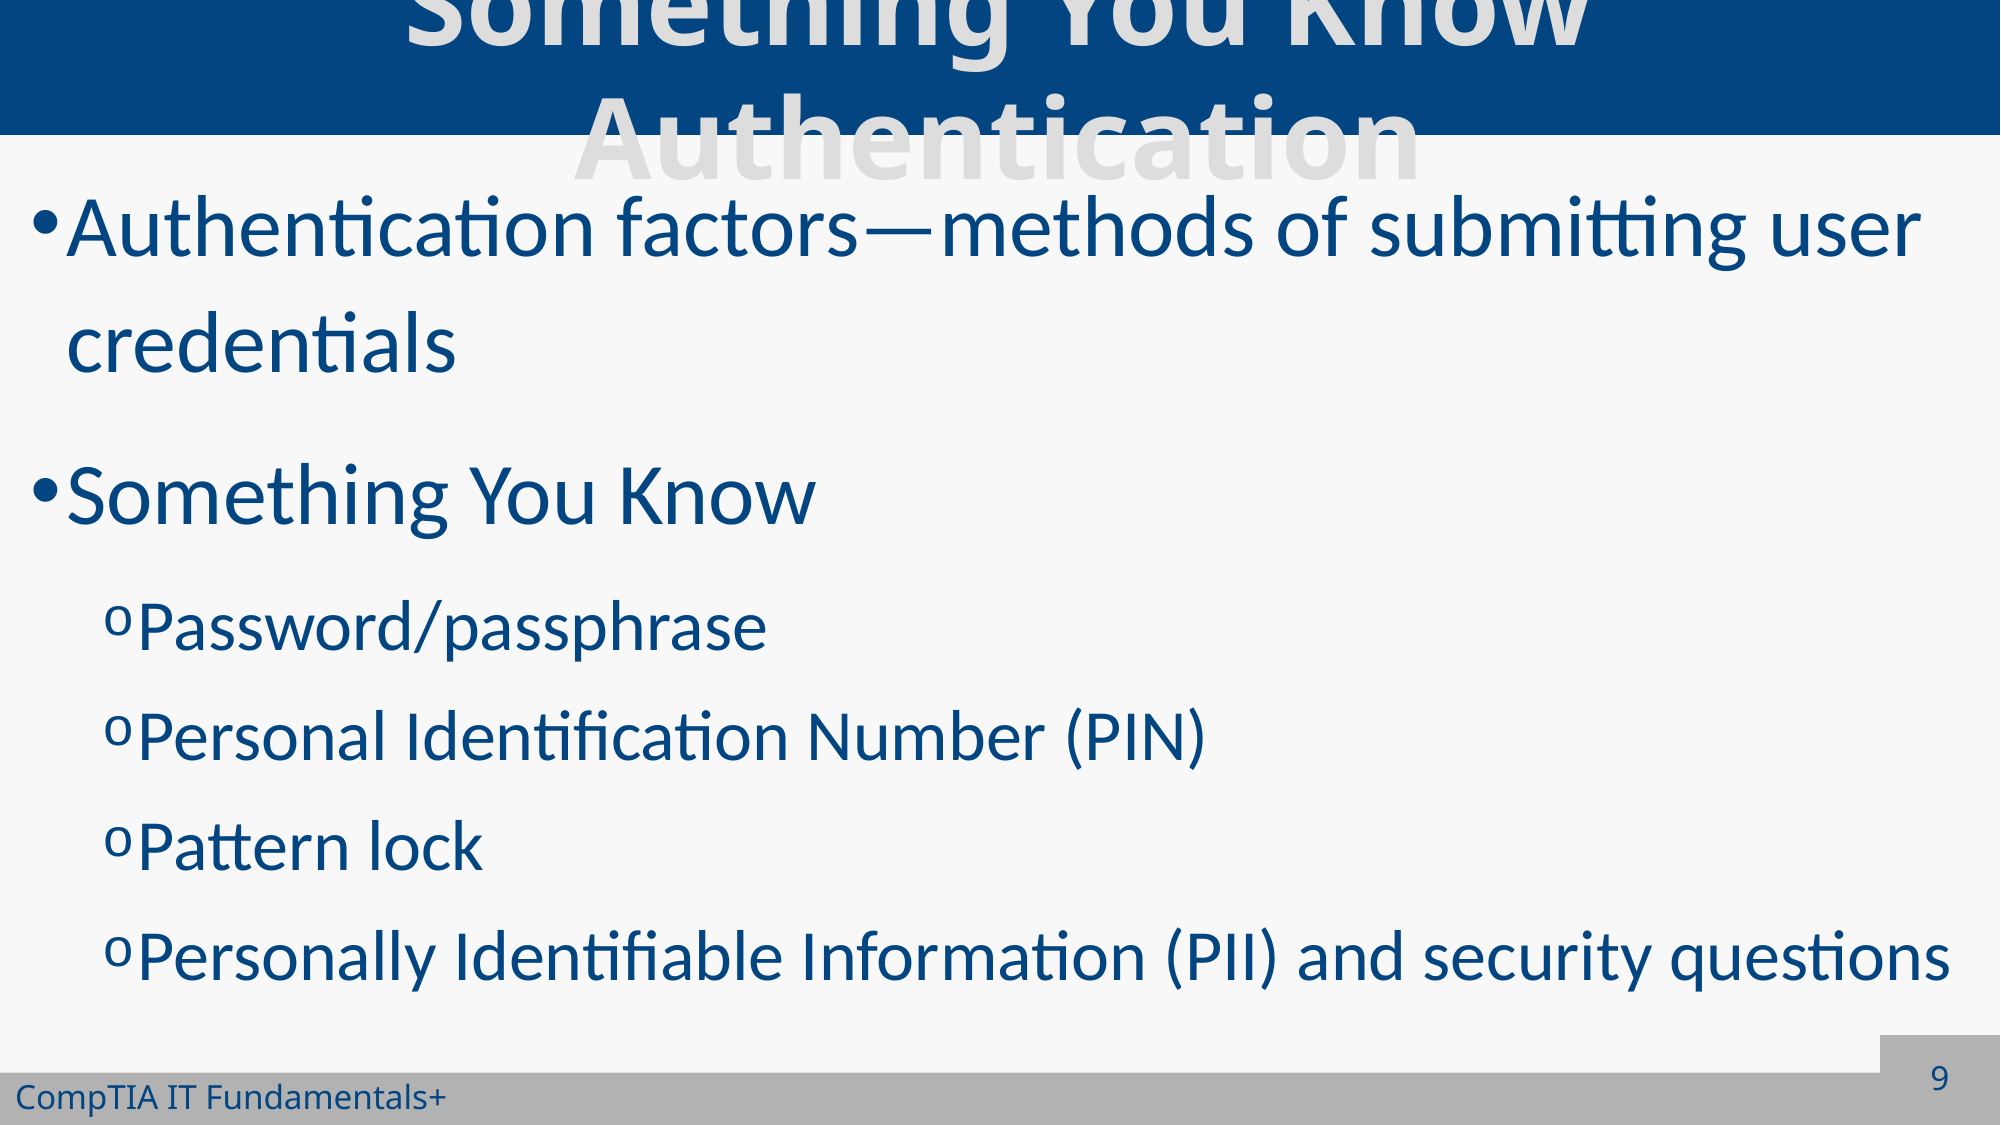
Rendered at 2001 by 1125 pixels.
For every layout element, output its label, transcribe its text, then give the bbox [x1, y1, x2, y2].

footer CompTIA IT Fundamentals+ [0, 1072, 1880, 1125]
slide_number 9 [1880, 1035, 2000, 1125]
title Something You Know Authentication [0, 0, 2000, 135]
list Authentication factors—methods of submitting user credentials Something You Know Password/passphrase Personal Identification Number (PIN) Pattern lock Personally Identifiable Information (PII) and security questions [15, 149, 1980, 1065]
